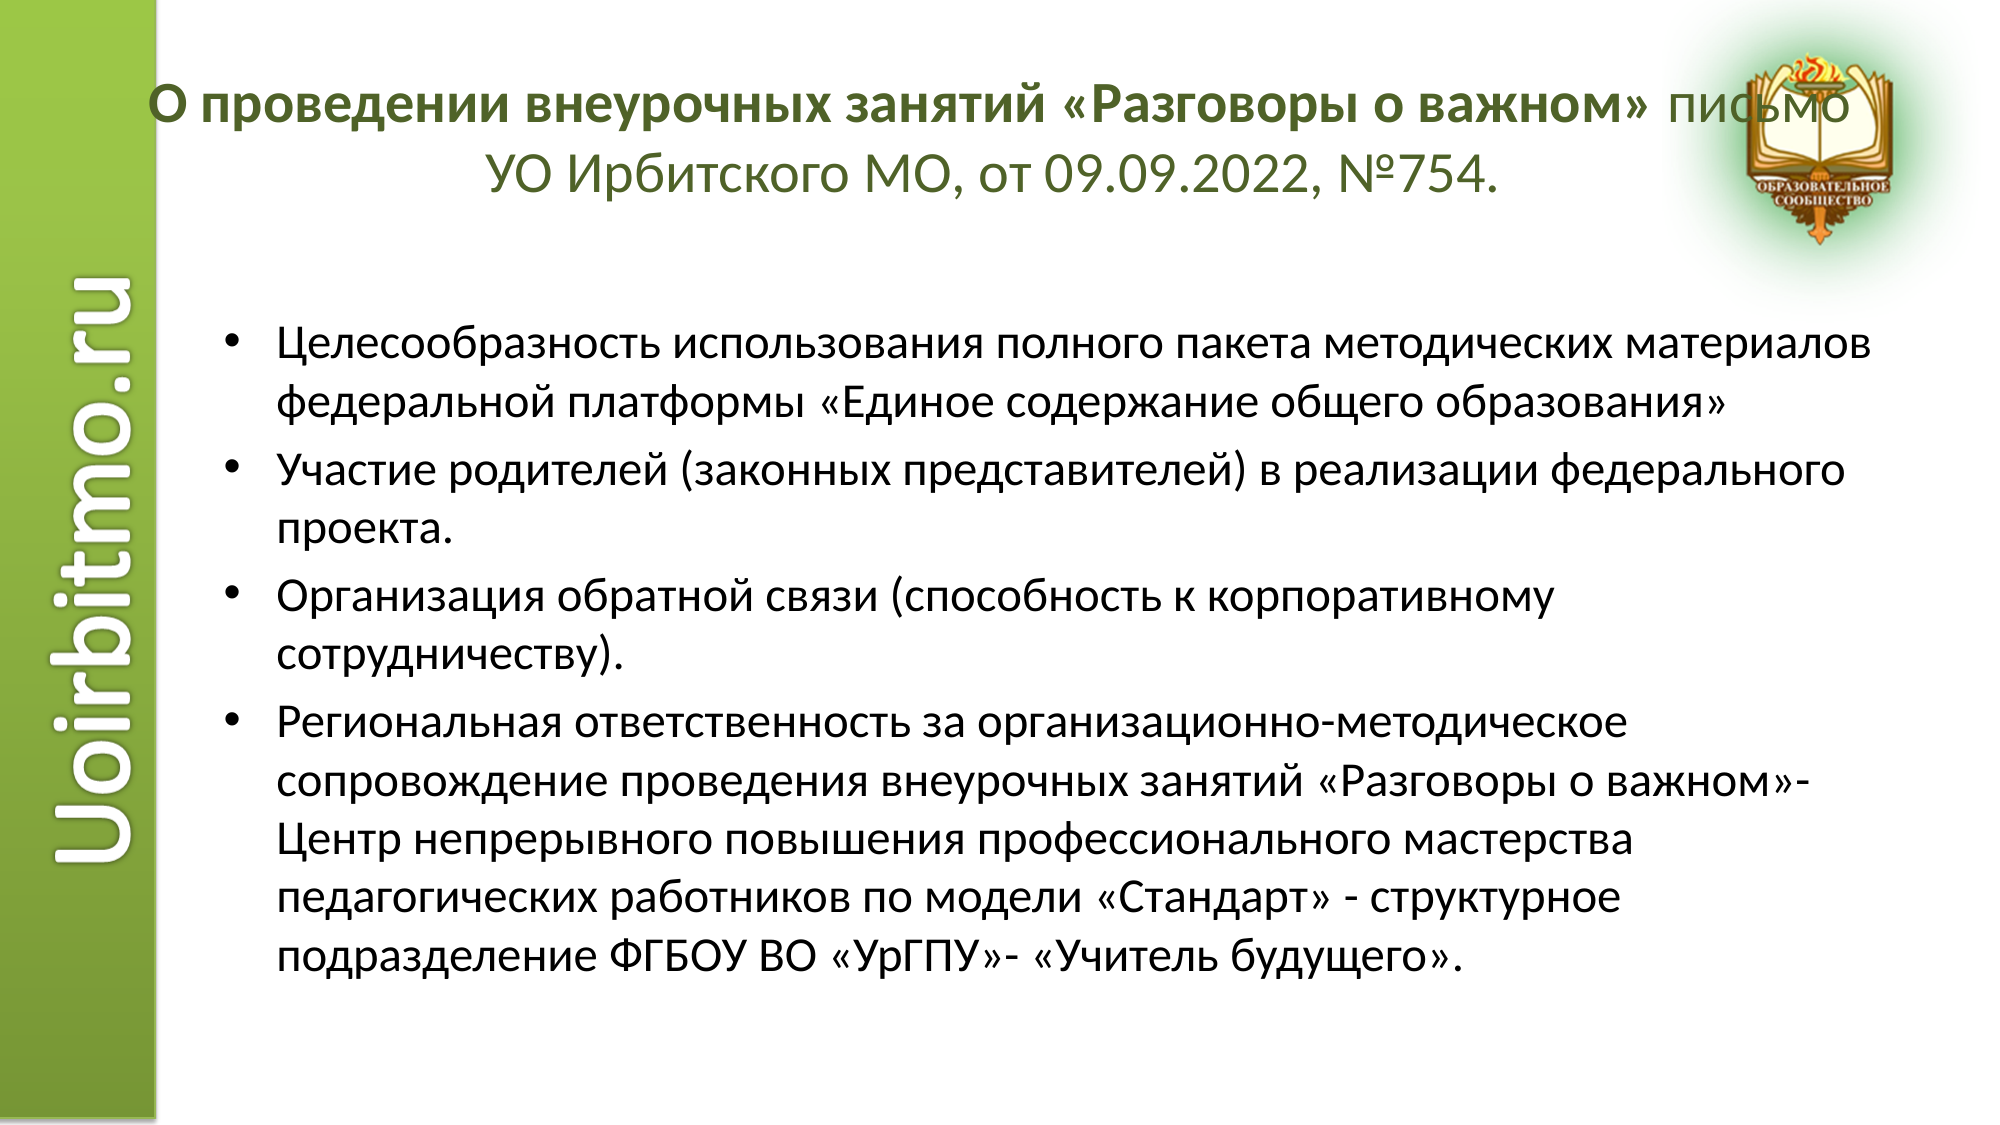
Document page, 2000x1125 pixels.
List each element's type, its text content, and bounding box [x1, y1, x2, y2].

title О проведении внеурочных занятий «Разговоры о важном» письмо УО Ирбитского МО, от 09.09.2022, №754. [99, 40, 1900, 228]
picture [0, 0, 2000, 1125]
list Целесообразность использования полного пакета методических материалов федеральной платформы «Единое содержание общего образования» Участие родителей (законных представителей) в реализации федерального проекта. Организация обратной связи (способность к корпоративному сотрудничеству). Региональная ответственность за организационно-методическое сопровождение проведения внеурочных занятий «Разговоры о важном»- Центр непрерывного повышения профессионального мастерства педагогических работников по модели «Стандарт» - структурное подразделение ФГБОУ ВО «УрГПУ»- «Учитель будущего». [208, 302, 1900, 1005]
